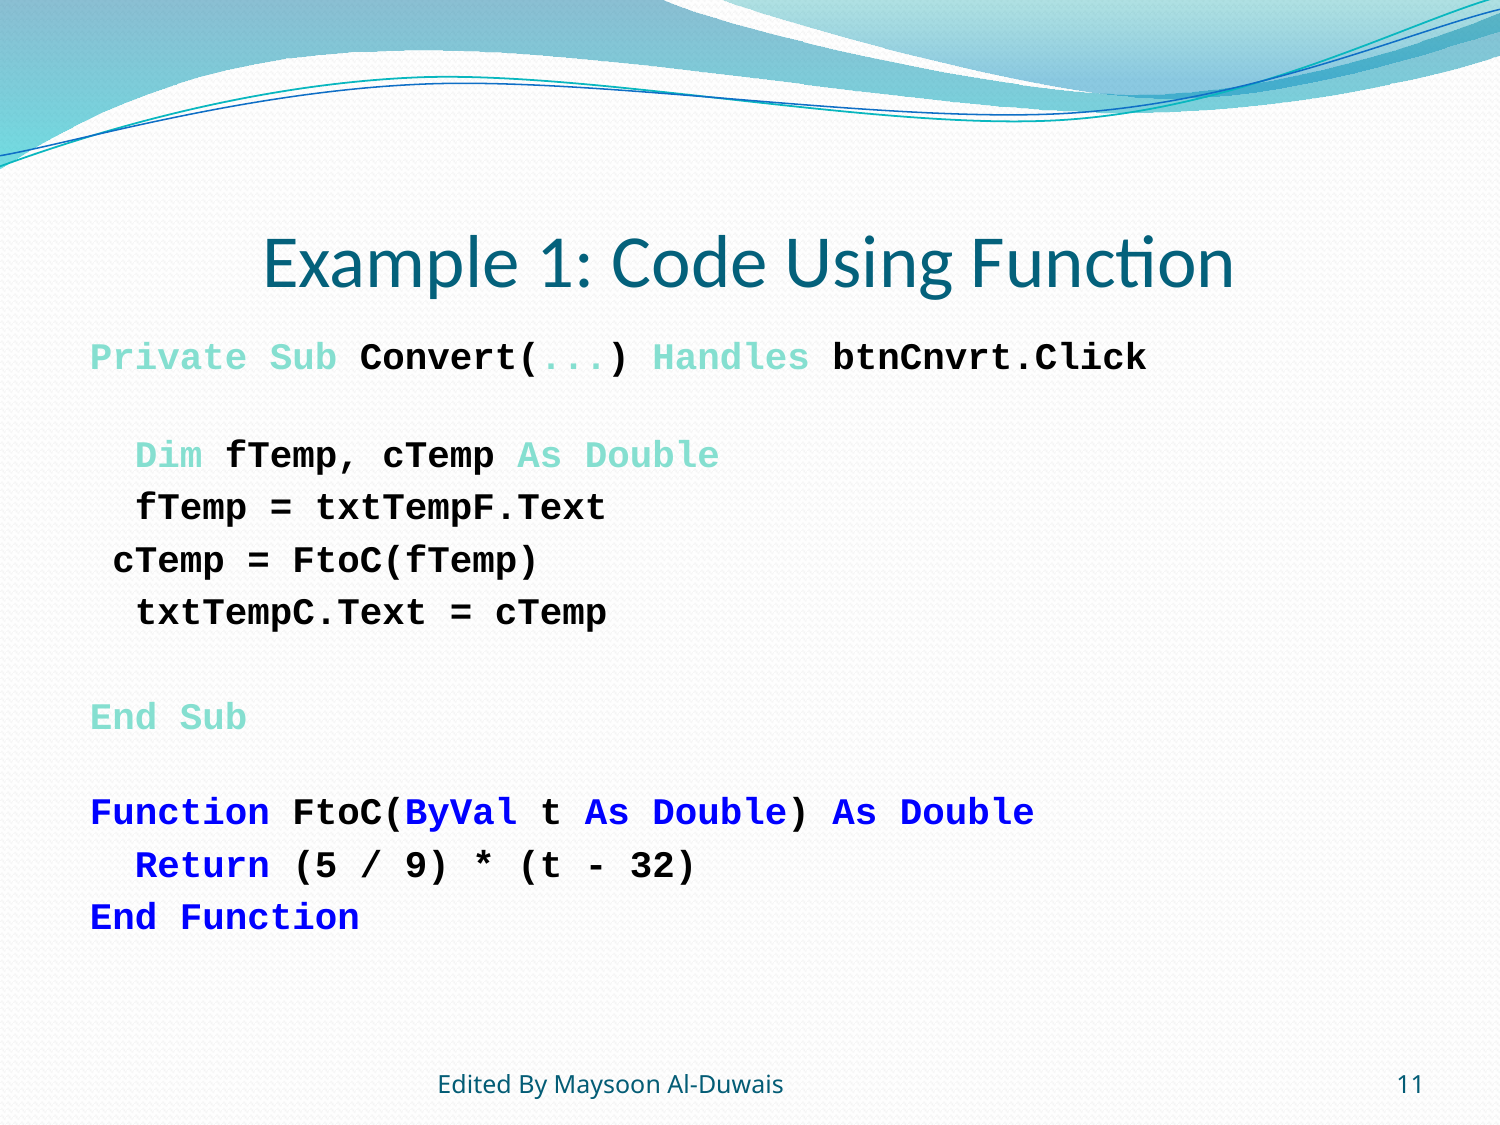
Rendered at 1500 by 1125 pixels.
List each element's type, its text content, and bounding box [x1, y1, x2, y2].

footer Edited By Maysoon Al-Duwais [437, 1042, 988, 1103]
list Private Sub Convert(...) Handles btnCnvrt.Click Dim fTemp, cTemp As Double fTemp = txtTempF.Text cTemp = FtoC(fTemp) txtTempC.Text = cTemp End Sub Function FtoC(ByVal t As Double) As Double Return (5 / 9) * (t - 32) End Function [75, 324, 1469, 1006]
title Example 1: Code Using Function [75, 115, 1425, 303]
slide_number 11 [1299, 1042, 1425, 1103]
